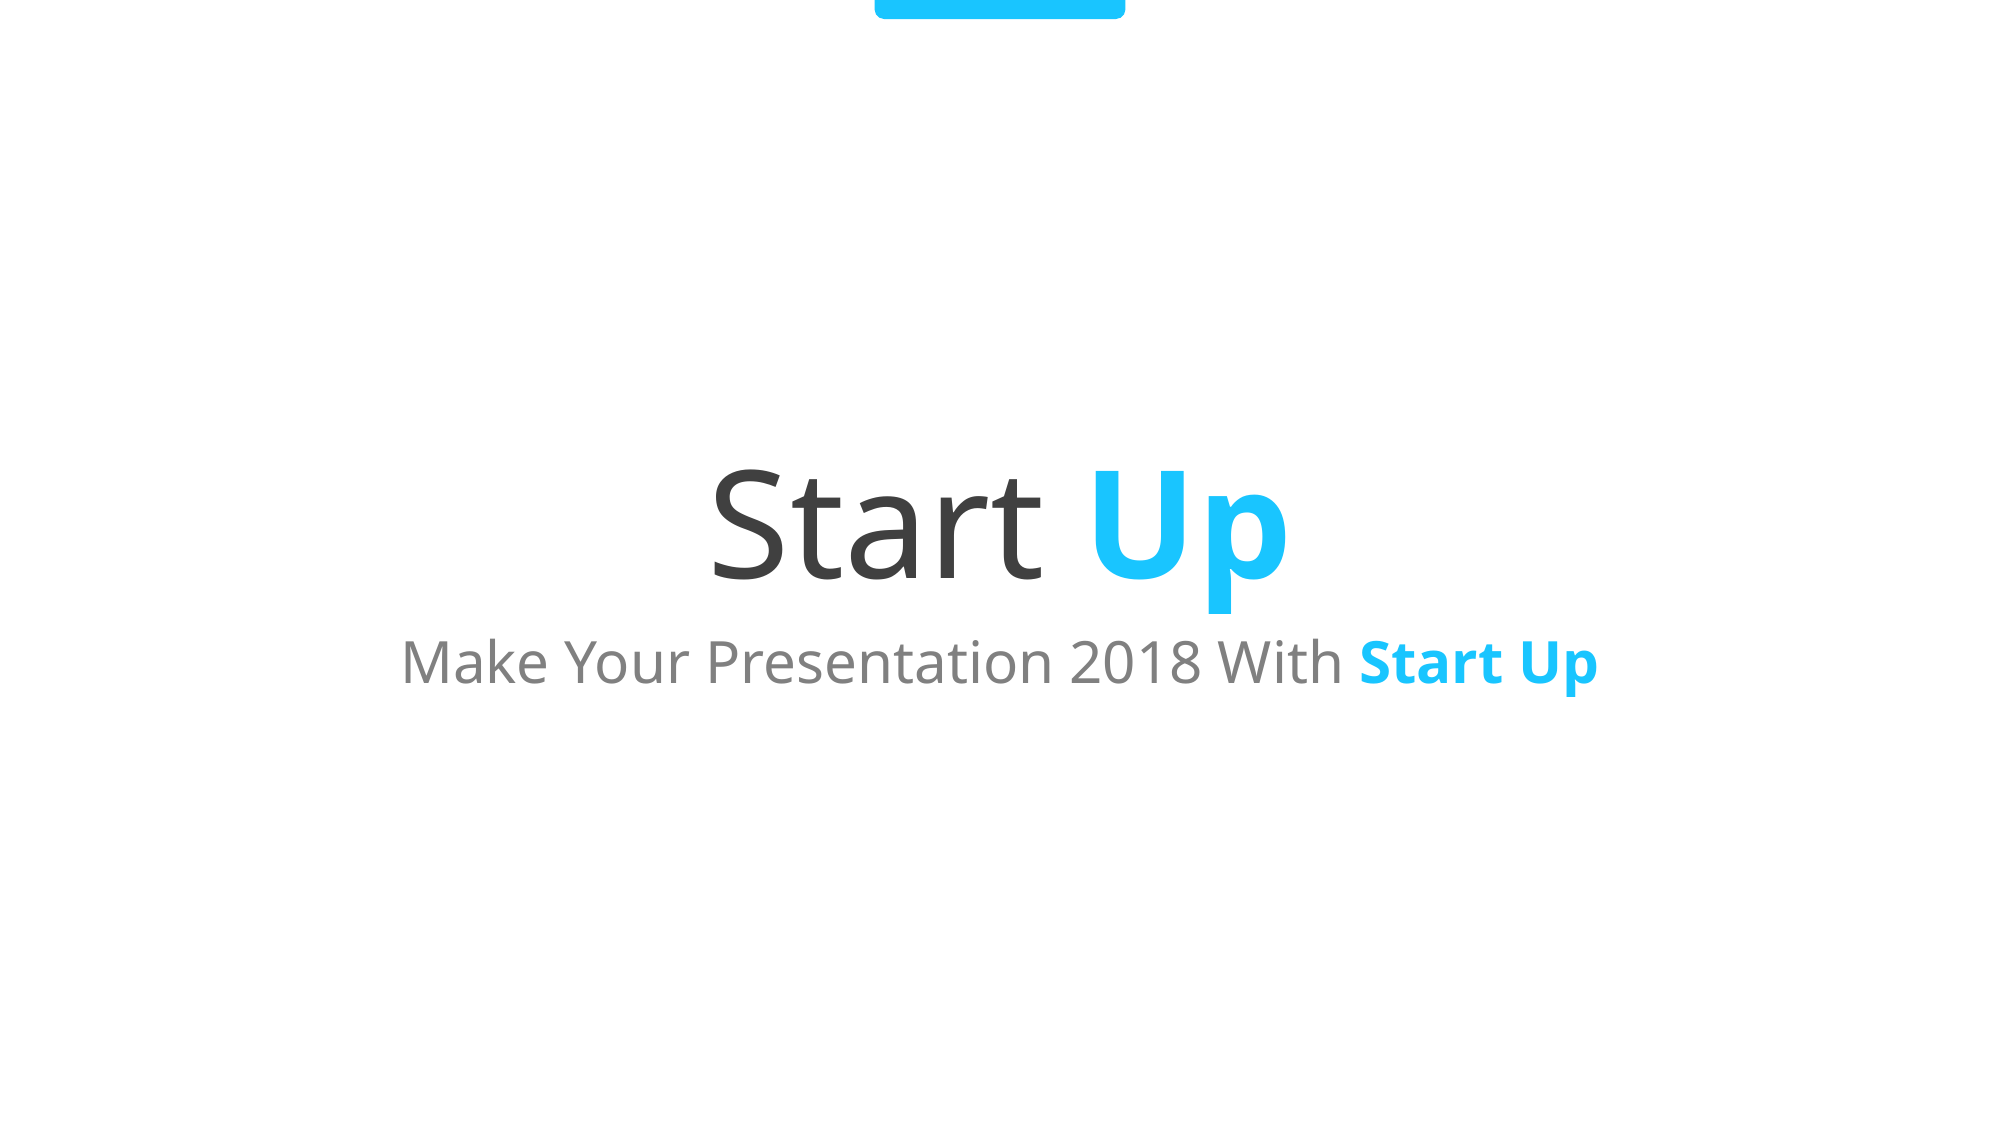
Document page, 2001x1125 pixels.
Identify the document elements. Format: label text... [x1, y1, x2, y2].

text_box [873, 0, 1127, 21]
text_box Start Up [692, 421, 1307, 616]
text_box Make Your Presentation 2018 With Start Up [385, 618, 1615, 703]
